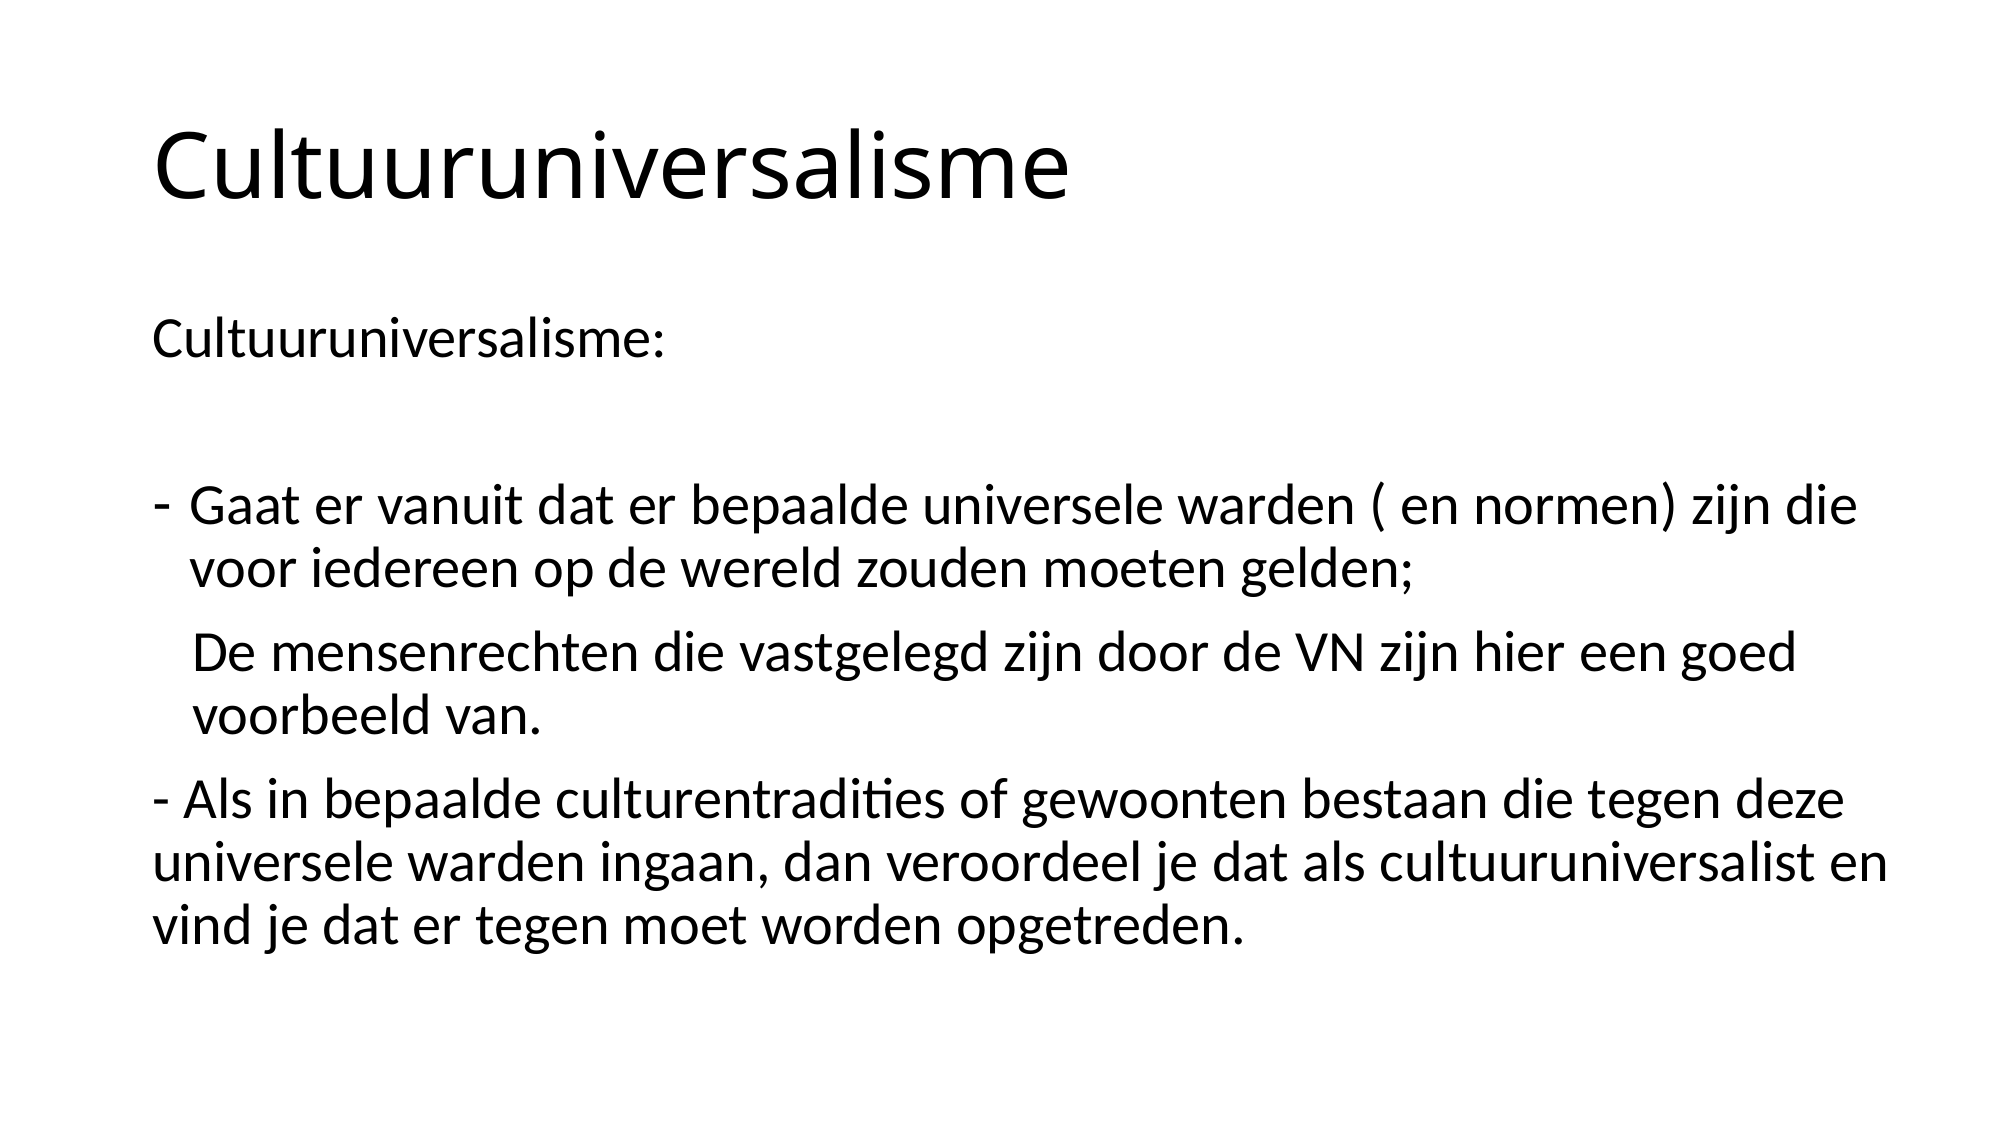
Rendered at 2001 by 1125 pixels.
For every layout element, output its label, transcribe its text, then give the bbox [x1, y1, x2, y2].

list Cultuuruniversalisme: Gaat er vanuit dat er bepaalde universele warden ( en normen) zijn die voor iedereen op de wereld zouden moeten gelden; De mensenrechten die vastgelegd zijn door de VN zijn hier een goed voorbeeld van. - Als in bepaalde culturentradities of gewoonten bestaan die tegen deze universele warden ingaan, dan veroordeel je dat als cultuuruniversalist en vind je dat er tegen moet worden opgetreden. [137, 299, 1945, 1014]
title Cultuuruniversalisme [137, 59, 1863, 278]
